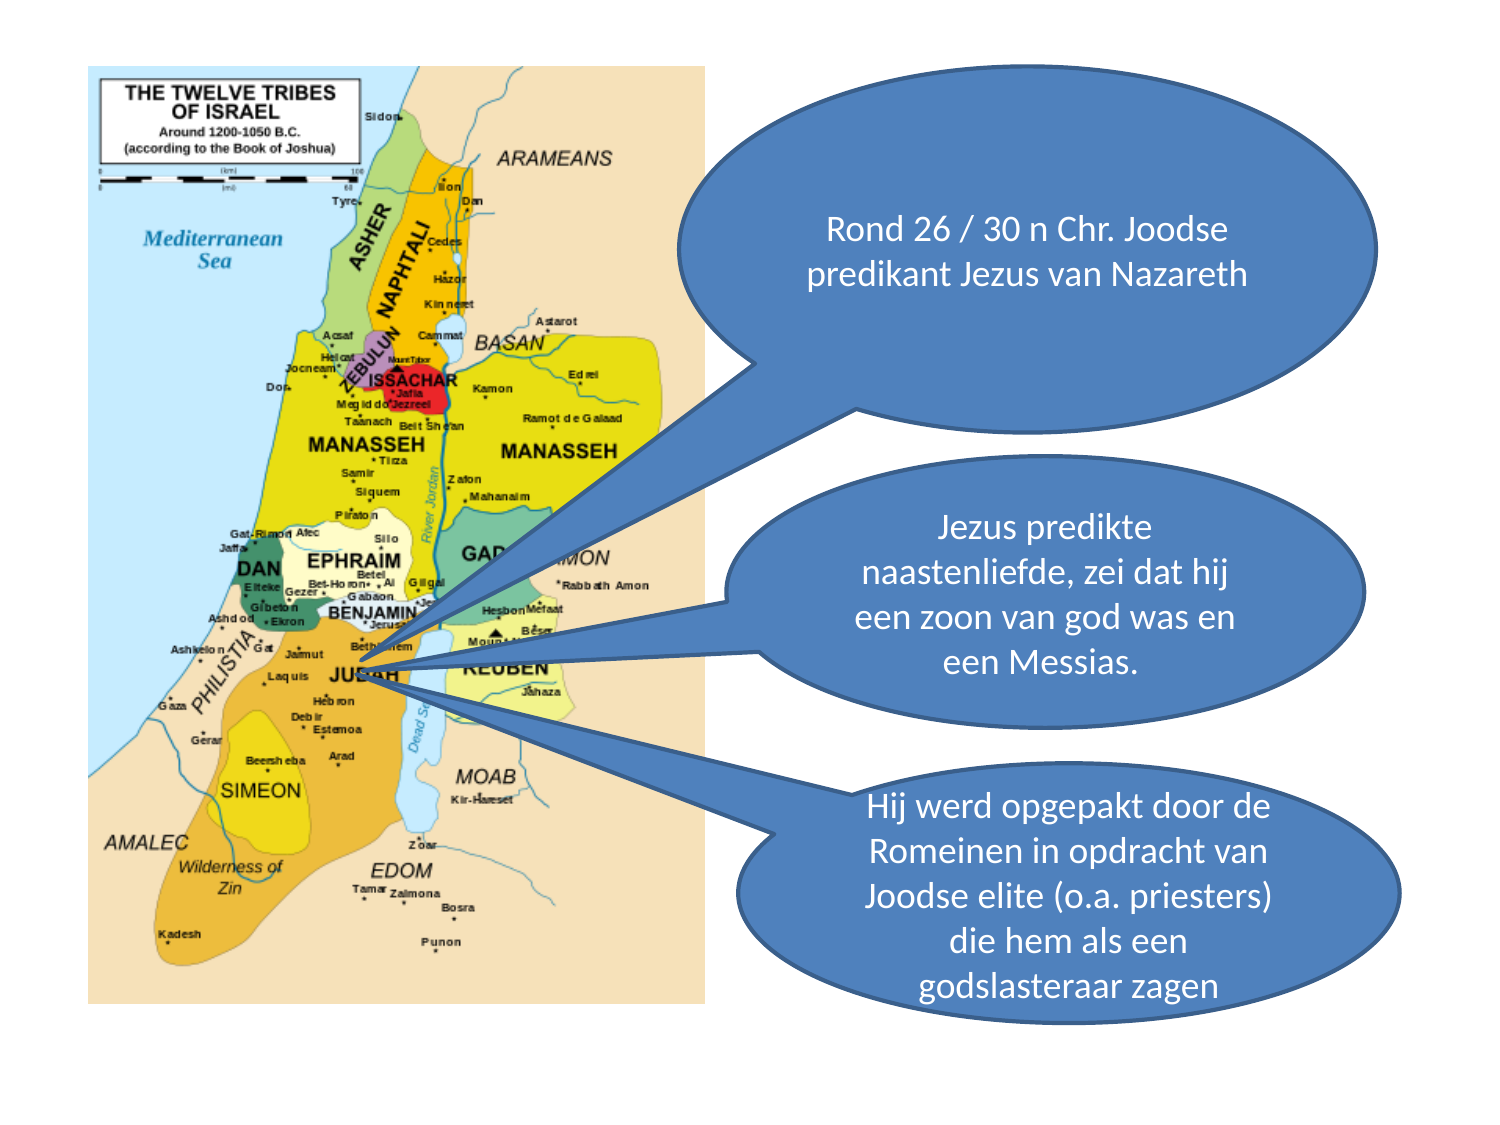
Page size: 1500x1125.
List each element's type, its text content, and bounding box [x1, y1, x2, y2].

text_box Jezus predikte naastenliefde, zei dat hij een zoon van god was en een Messias. [710, 454, 1367, 730]
text_box Hij werd opgepakt door de Romeinen in opdracht van Joodse elite (o.a. priesters) die hem als een godslasteraar zagen [710, 758, 1402, 1026]
picture [88, 66, 705, 1005]
text_box Rond 26 / 30 n Chr. Joodse predikant Jezus van Nazareth [710, 64, 1379, 486]
